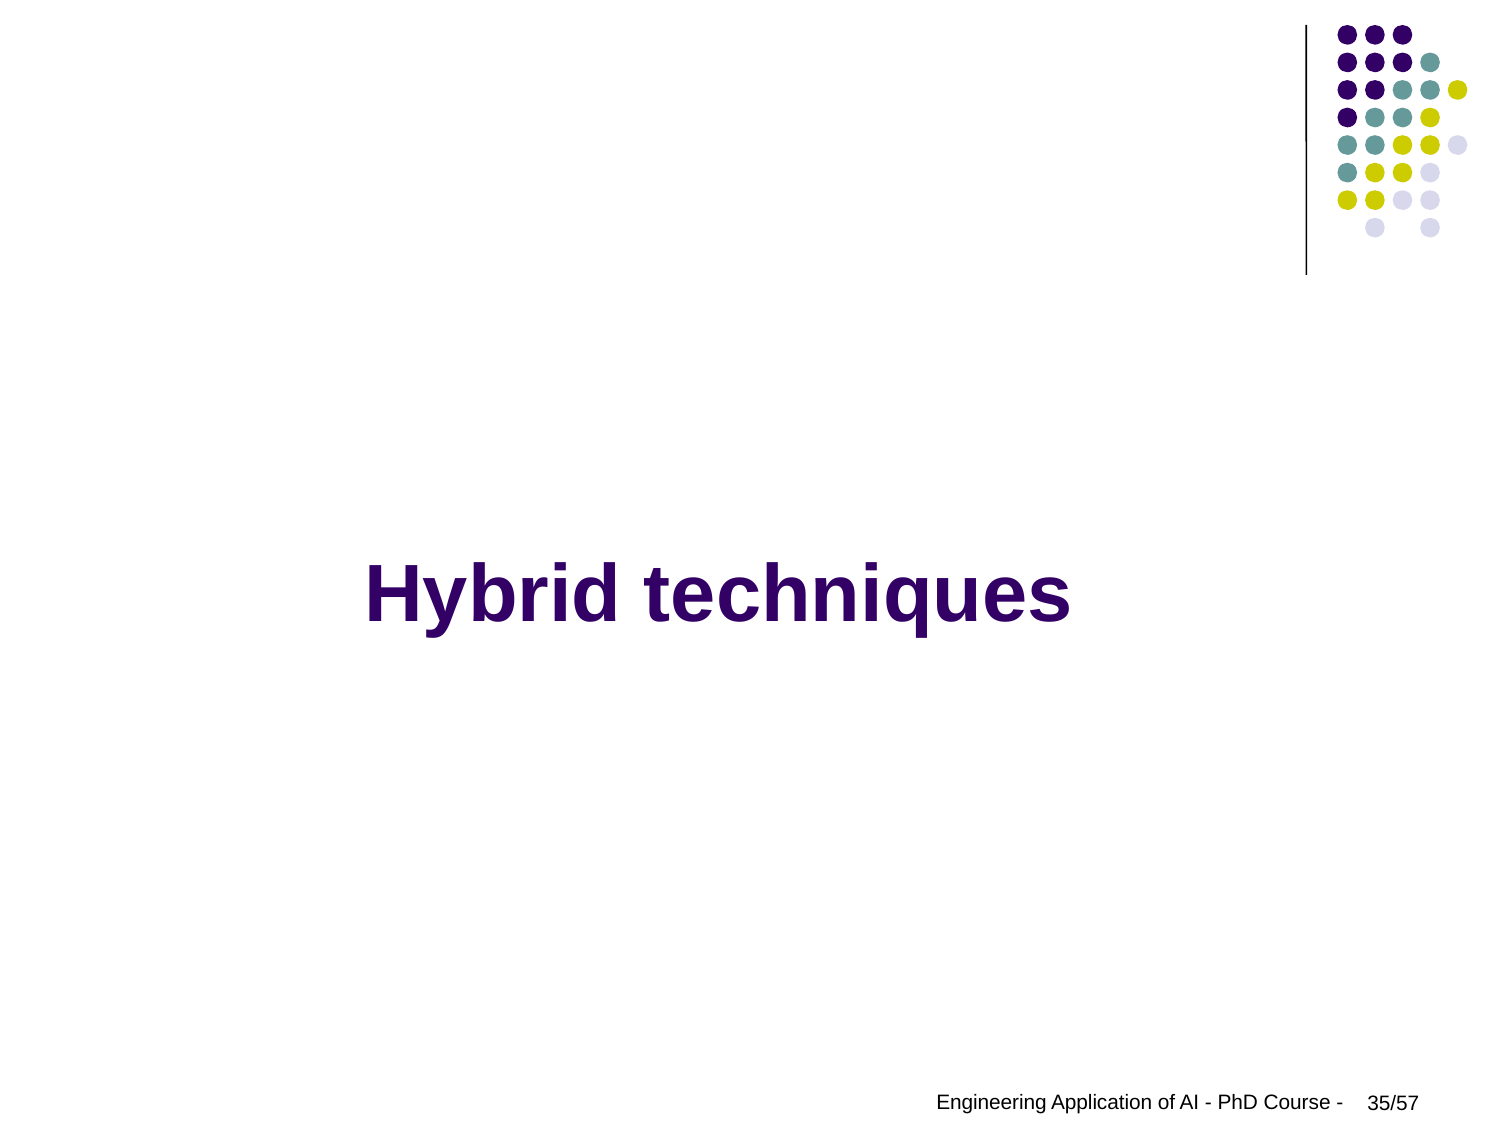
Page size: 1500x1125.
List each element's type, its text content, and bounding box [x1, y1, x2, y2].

slide_number 35/57 [1352, 1082, 1448, 1125]
title Hybrid techniques [100, 432, 1338, 646]
footer Engineering Application of AI - PhD Course - [855, 1080, 1365, 1125]
